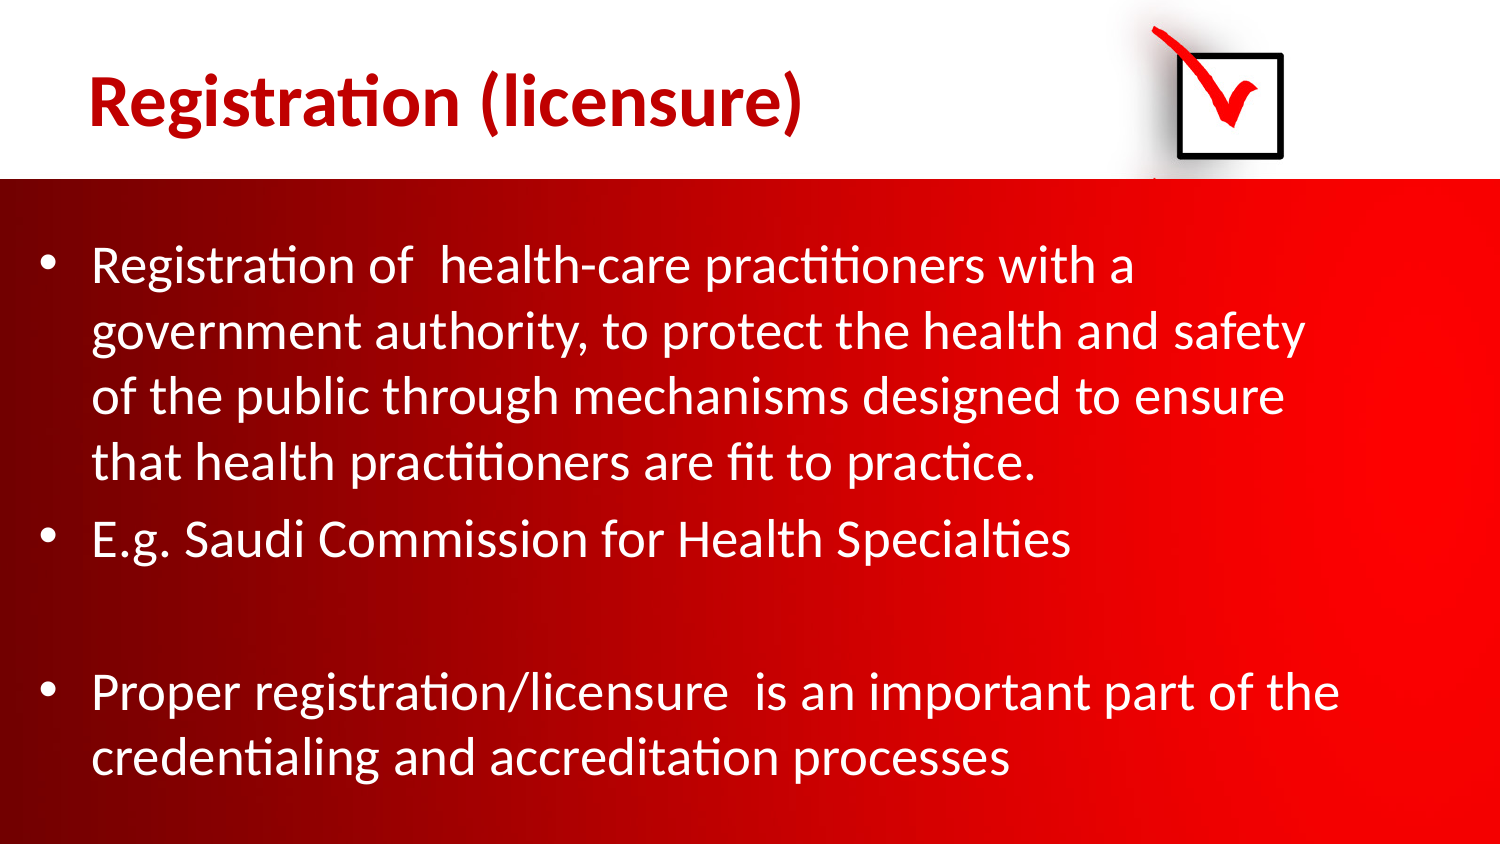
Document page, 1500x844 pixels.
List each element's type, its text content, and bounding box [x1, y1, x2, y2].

picture [0, 0, 1500, 844]
title Registration (licensure) [73, 21, 1427, 172]
list Registration of health-care practitioners with a government authority, to protect the health and safety of the public through mechanisms designed to ensure that health practitioners are fit to practice. E.g. Saudi Commission for Health Specialties Proper registration/licensure is an important part of the credentialing and accreditation processes [23, 221, 1377, 798]
